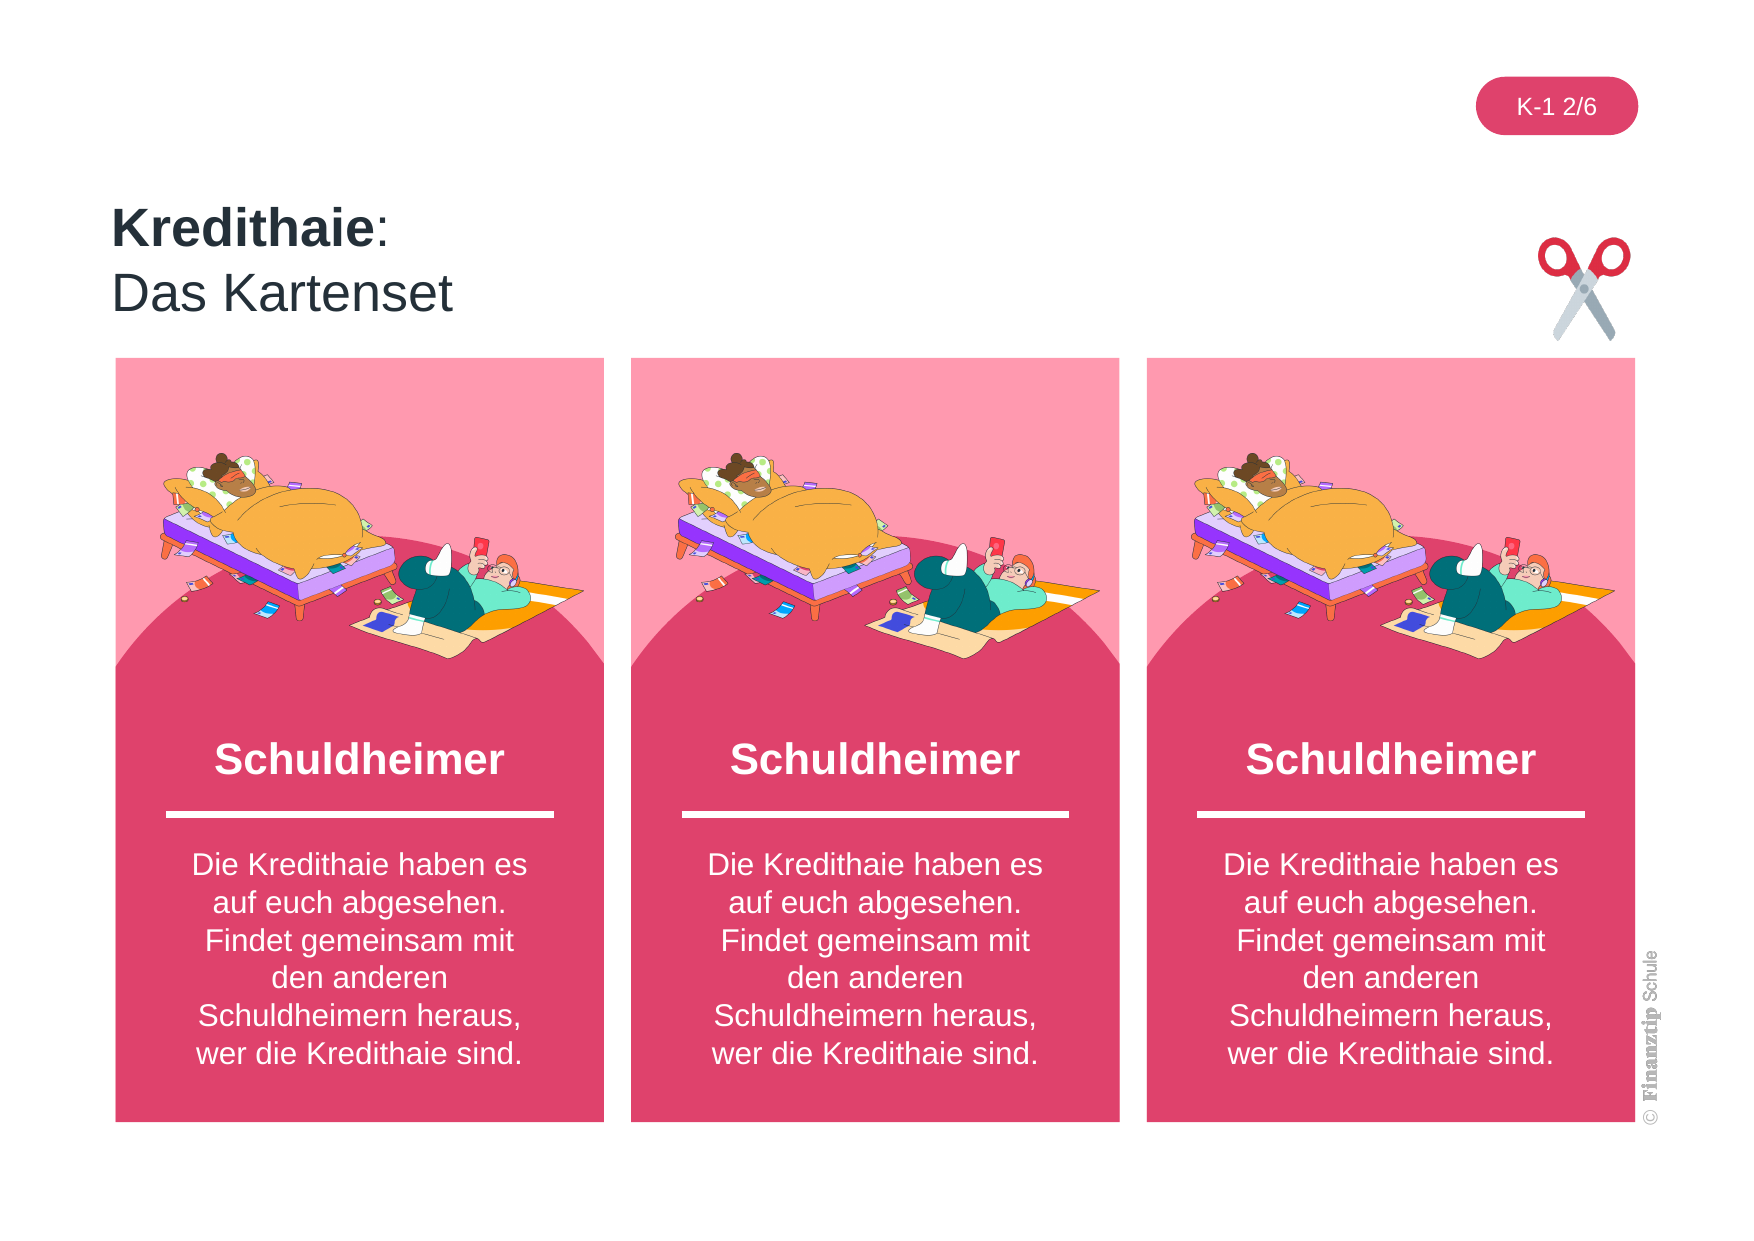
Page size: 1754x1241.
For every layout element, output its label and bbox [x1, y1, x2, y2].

text_box [115, 357, 604, 1123]
text_box [631, 357, 1120, 1123]
picture [1639, 951, 1661, 1101]
picture [1532, 237, 1636, 344]
text_box [1146, 357, 1636, 1123]
